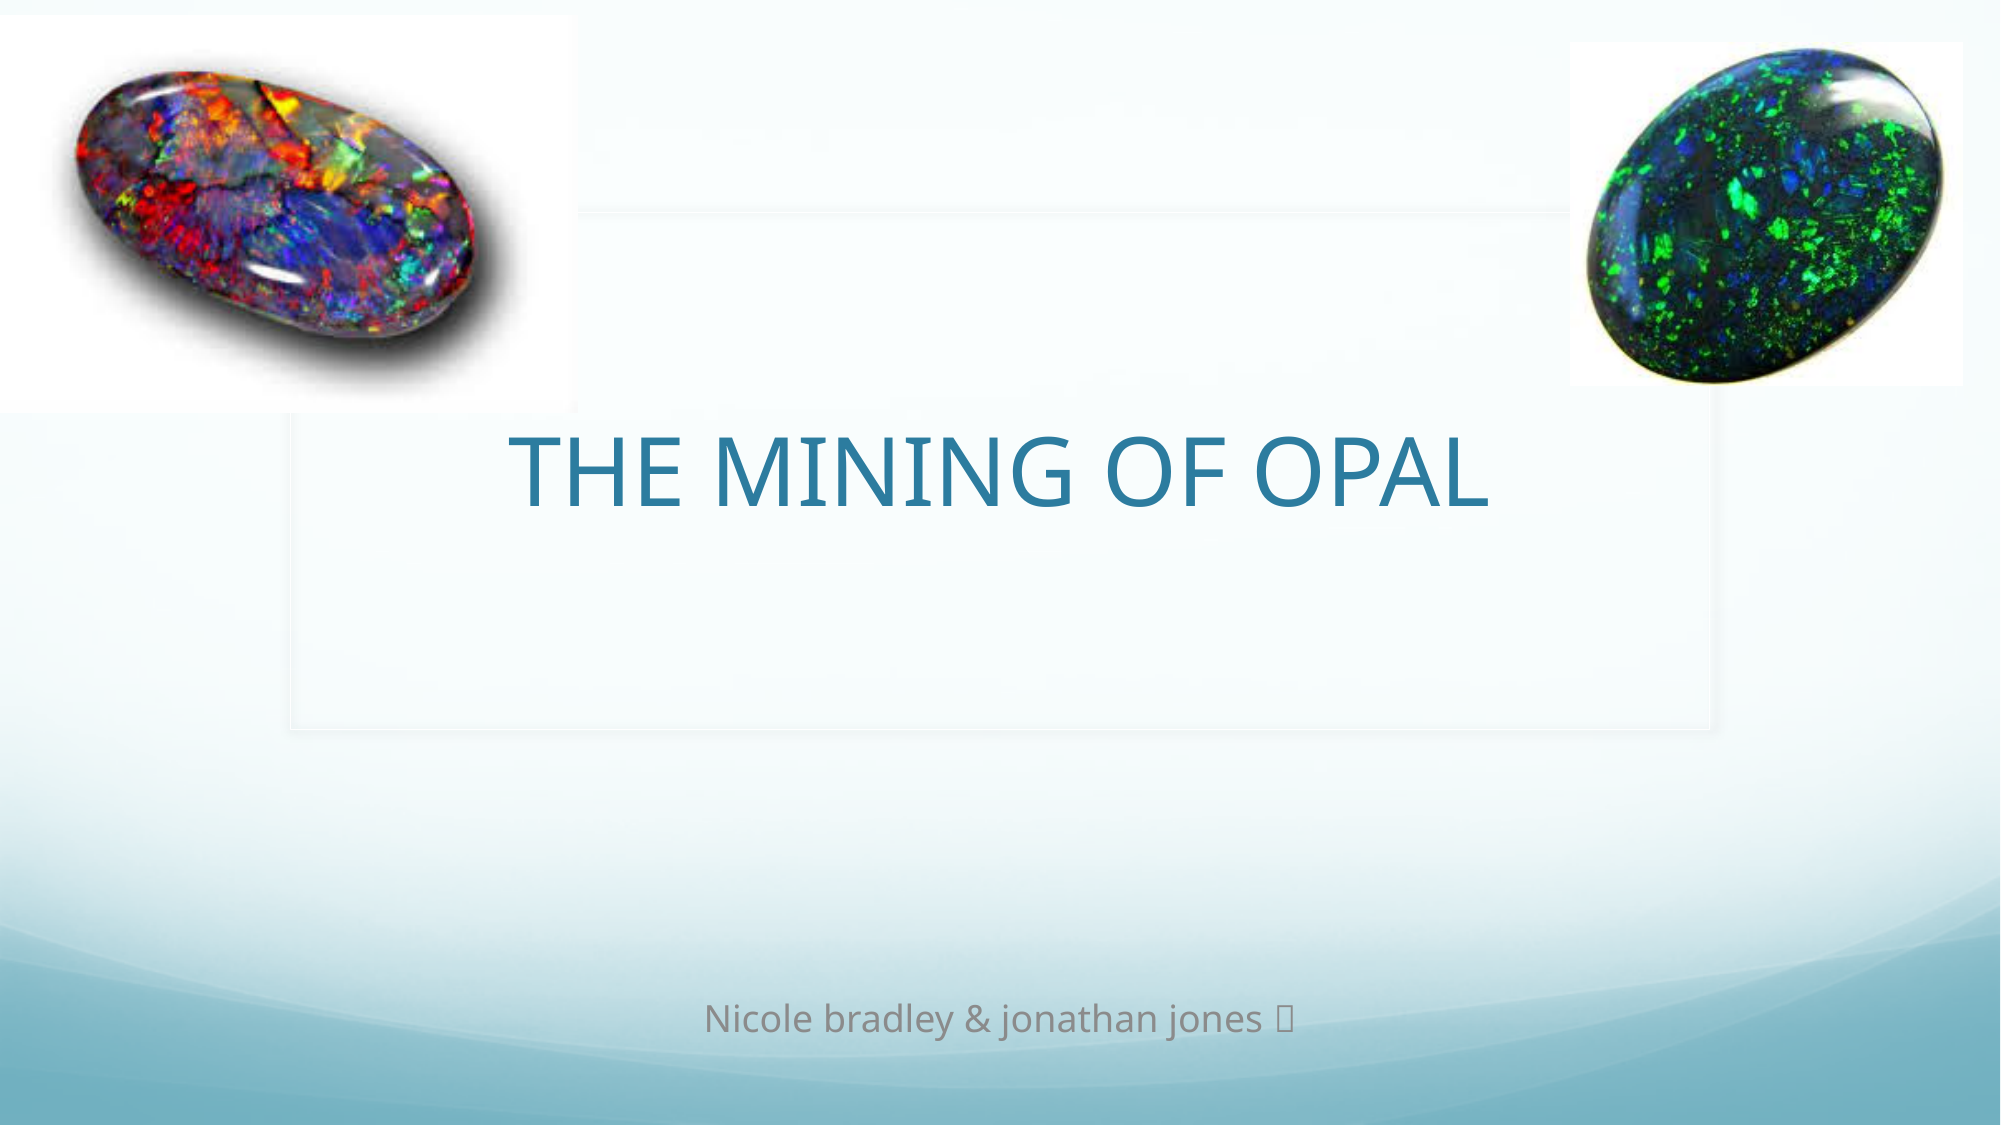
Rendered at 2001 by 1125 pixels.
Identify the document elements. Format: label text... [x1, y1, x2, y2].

title THE MINING OF OPAL [289, 249, 1711, 533]
subtitle Nicole bradley & jonathan jones  [289, 987, 1711, 1125]
picture [1570, 42, 1964, 386]
picture [0, 15, 578, 413]
